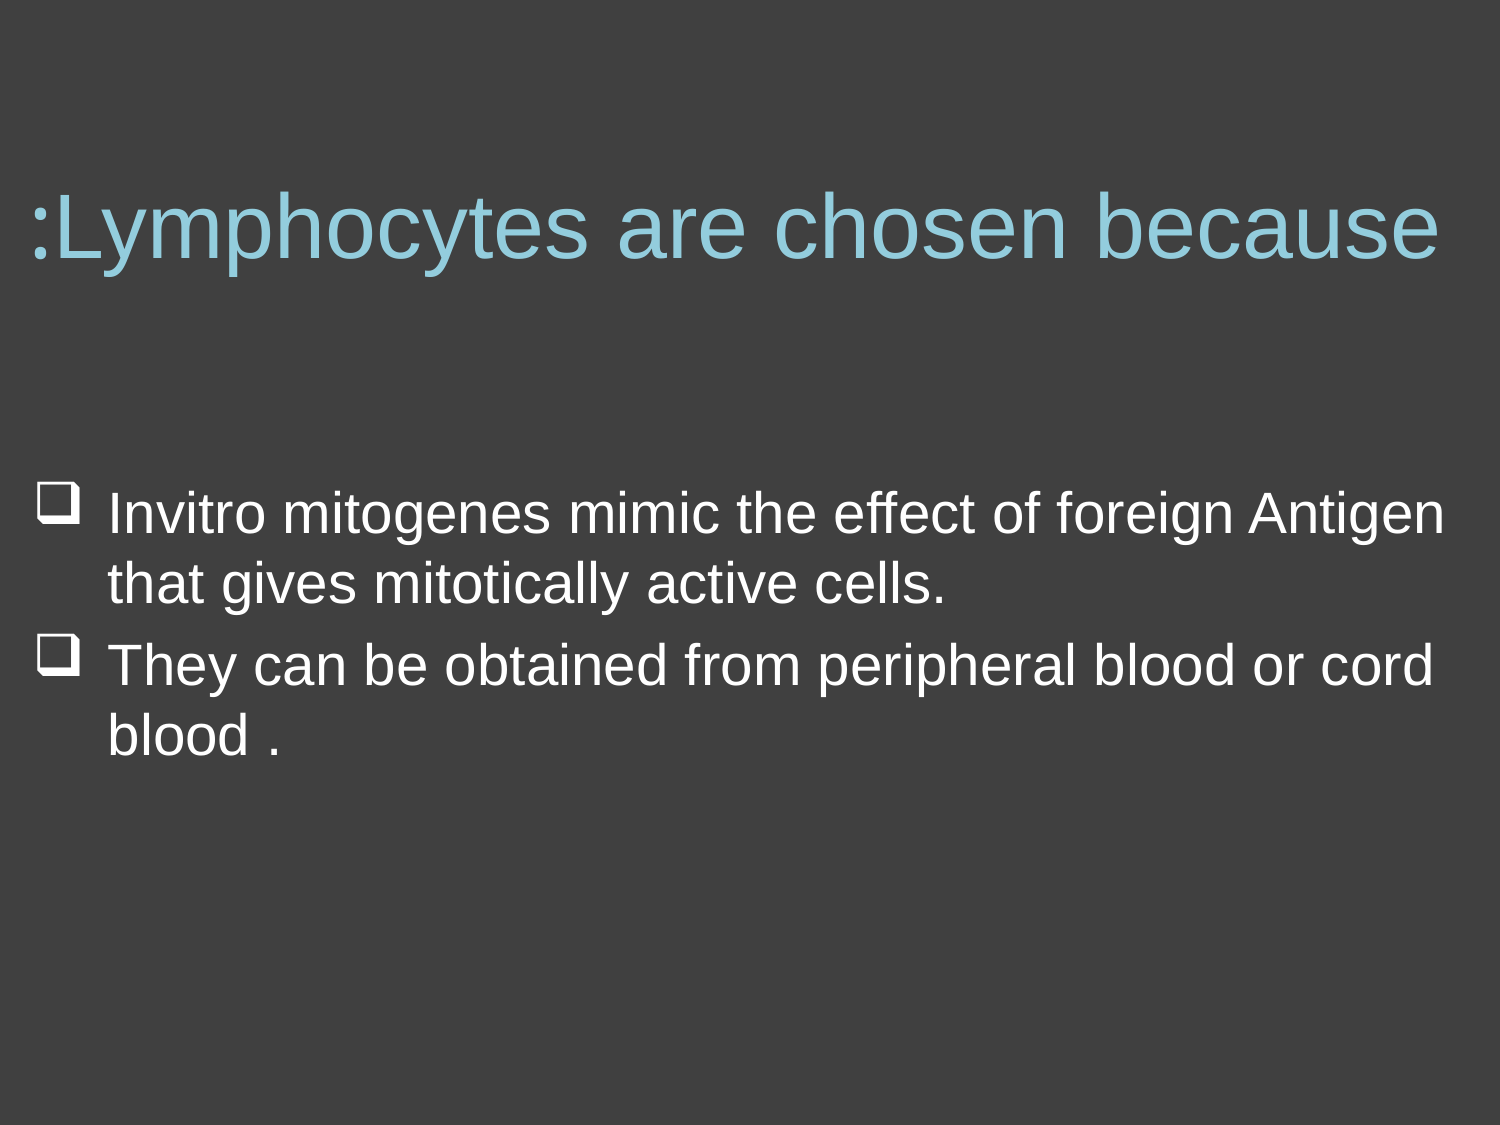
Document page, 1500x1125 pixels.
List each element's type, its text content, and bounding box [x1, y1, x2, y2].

subtitle Invitro mitogenes mimic the effect of foreign Antigen that gives mitotically active cells. They can be obtained from peripheral blood or cord blood . [17, 468, 1500, 756]
title Lymphocytes are chosen because: [0, 101, 1471, 343]
